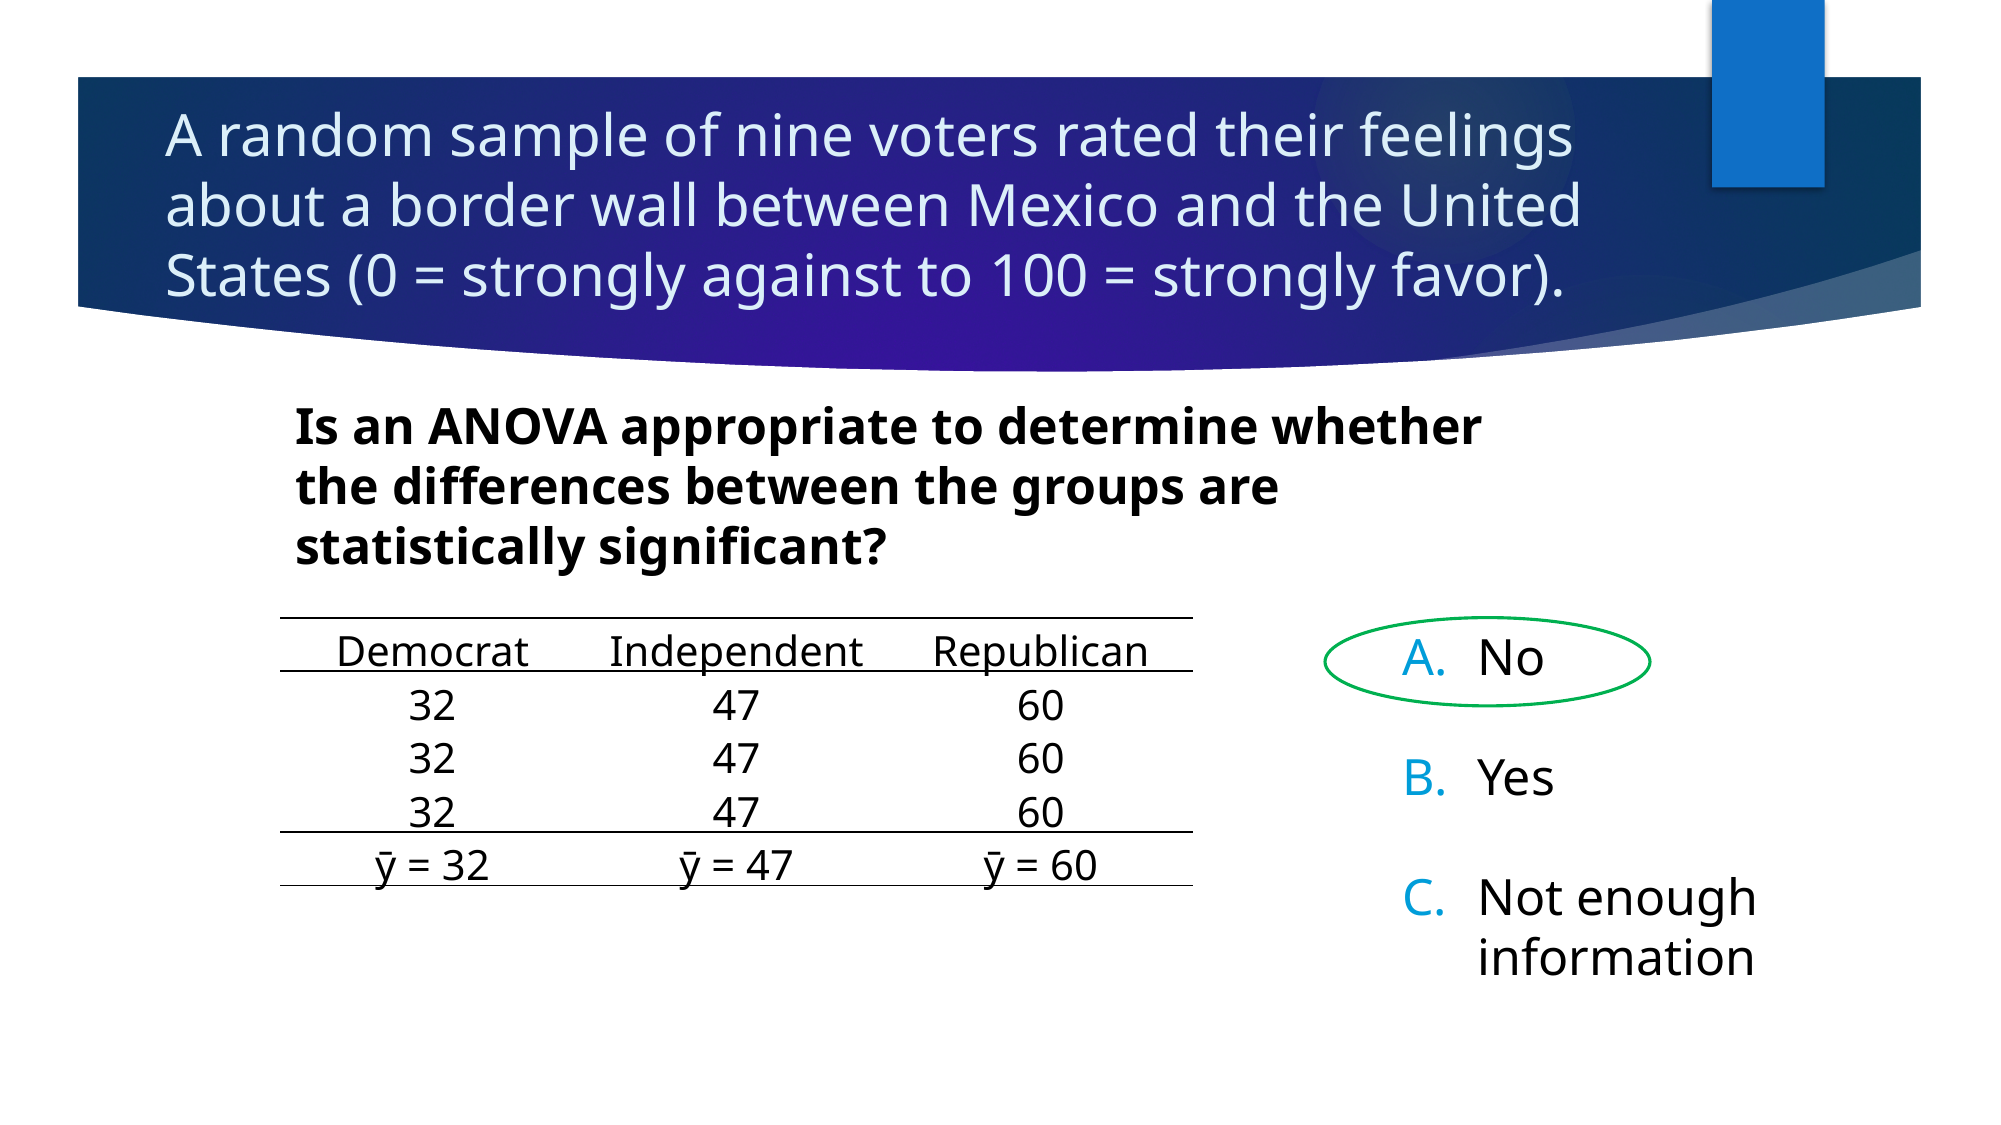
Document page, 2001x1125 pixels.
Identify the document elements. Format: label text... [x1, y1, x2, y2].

table_cell ȳ = 60 [889, 833, 1193, 885]
table_cell 32 [280, 672, 585, 725]
text_box [1323, 625, 1387, 699]
table_cell ȳ = 32 [280, 833, 585, 885]
text_box Is an ANOVA appropriate to determine whether the differences between the groups are statistically significant? [280, 387, 1580, 583]
table_cell 60 [889, 778, 1193, 831]
table_cell 47 [585, 778, 889, 831]
table_cell 32 [280, 778, 585, 831]
table_cell 60 [889, 725, 1193, 778]
table_cell 47 [585, 672, 889, 725]
text_box No Yes Not enough information [1387, 617, 1850, 993]
table_cell 47 [585, 725, 889, 778]
table_header Independent [585, 619, 889, 670]
table_cell 60 [889, 672, 1193, 725]
table_cell 32 [280, 725, 585, 778]
table_header Democrat [280, 619, 585, 670]
title A random sample of nine voters rated their feelings about a border wall between Mexico and the United States (0 = strongly against to 100 = strongly favor). [150, 109, 1687, 297]
table_header Republican [889, 619, 1193, 670]
table_cell ȳ = 47 [585, 833, 889, 885]
